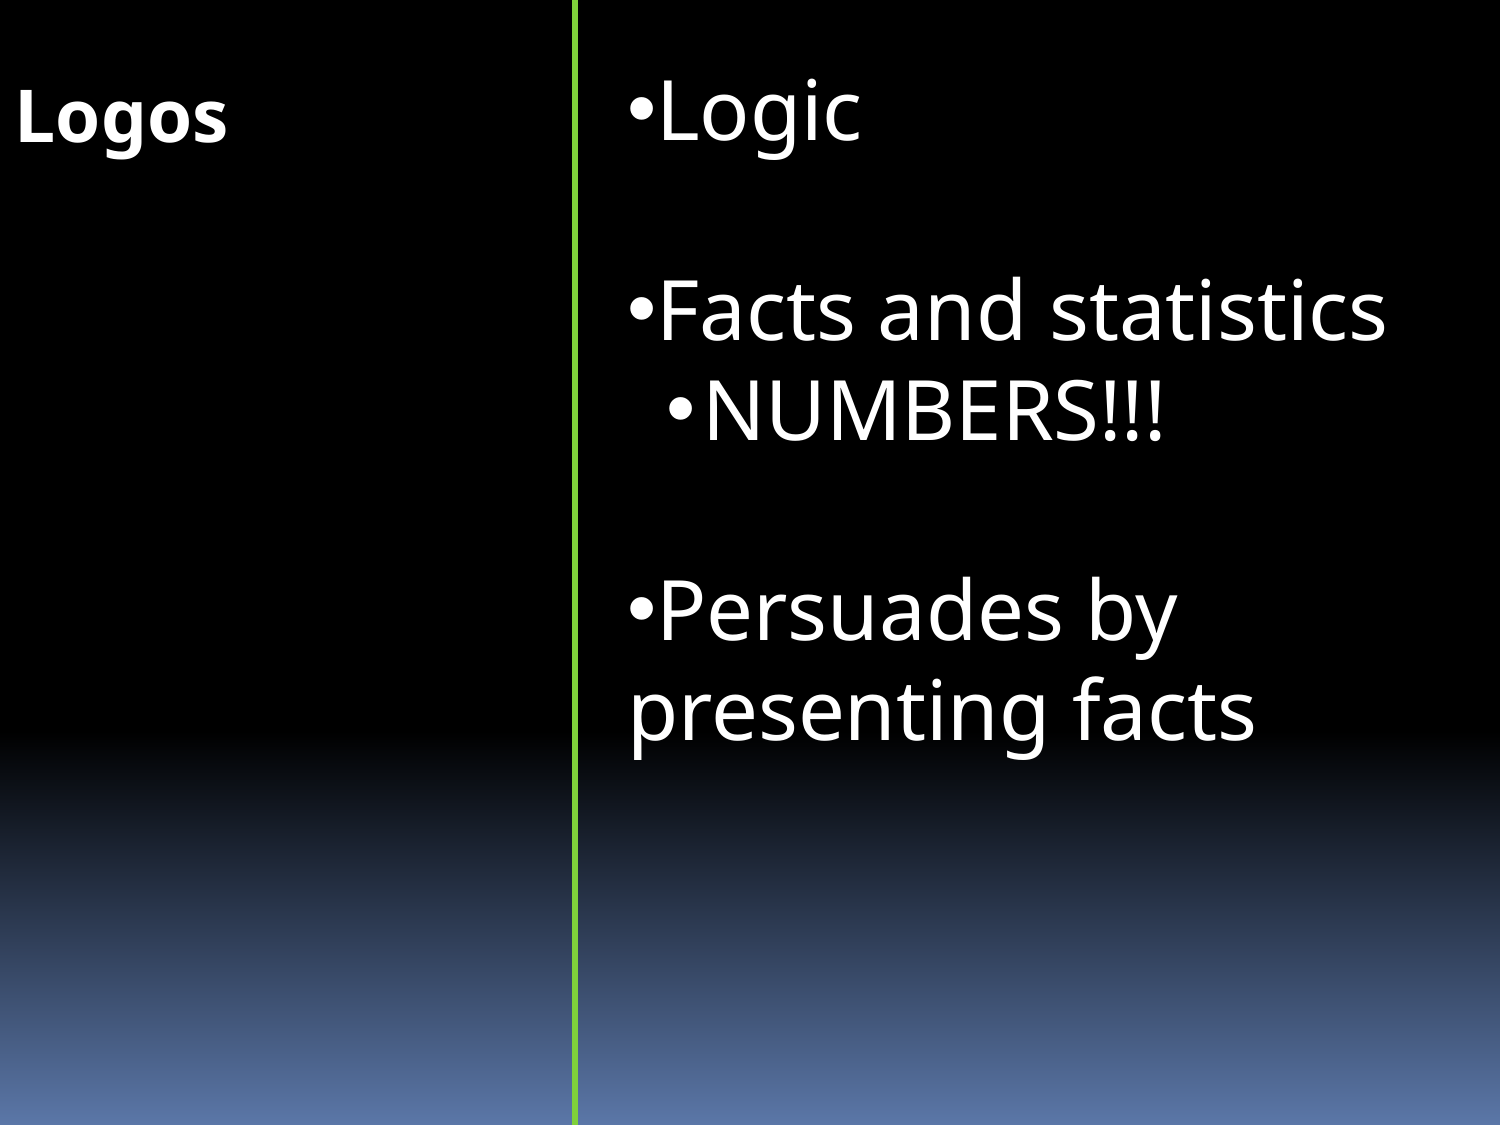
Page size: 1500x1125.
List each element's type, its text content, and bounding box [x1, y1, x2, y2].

text_box Logos [0, 62, 550, 165]
text_box Logic Facts and statistics NUMBERS!!! Persuades by presenting facts [612, 50, 1500, 965]
